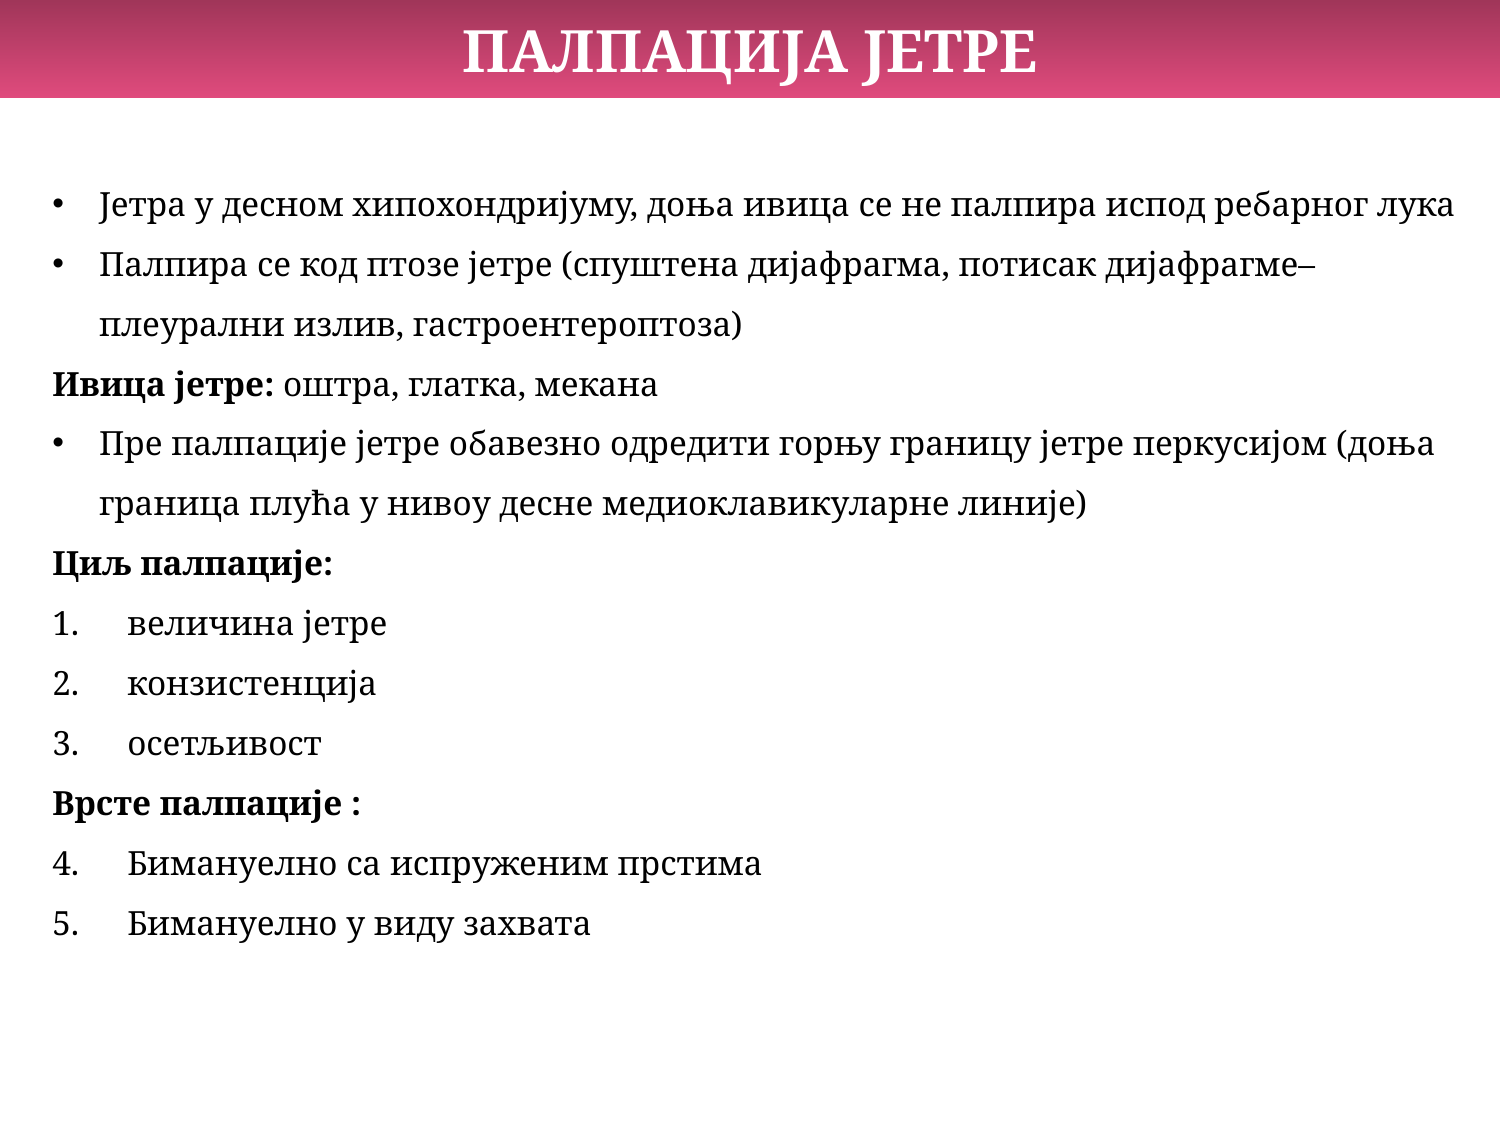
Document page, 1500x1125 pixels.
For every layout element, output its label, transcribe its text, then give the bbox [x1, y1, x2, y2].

text_box ПАЛПАЦИЈА ЈЕТРЕ [0, 0, 1500, 98]
text_box Јетра у десном хипохондријуму, доња ивица се не палпира испод ребарног лука Палпира се код птозе јетре (спуштена дијафрагма, потисак дијафрагме–плеурални излив, гастроентероптоза) Ивица јетре: оштра, глатка, мекана Пре палпације јетре обавезно одредити горњу границу јетре перкусијом (доња граница плућа у нивоу десне медиоклавикуларне линије) Циљ палпације: величина јетре конзистенција осетљивост Врсте палпације : Бимануелно са испруженим прстима Бимануелно у виду захвата [37, 155, 1475, 949]
